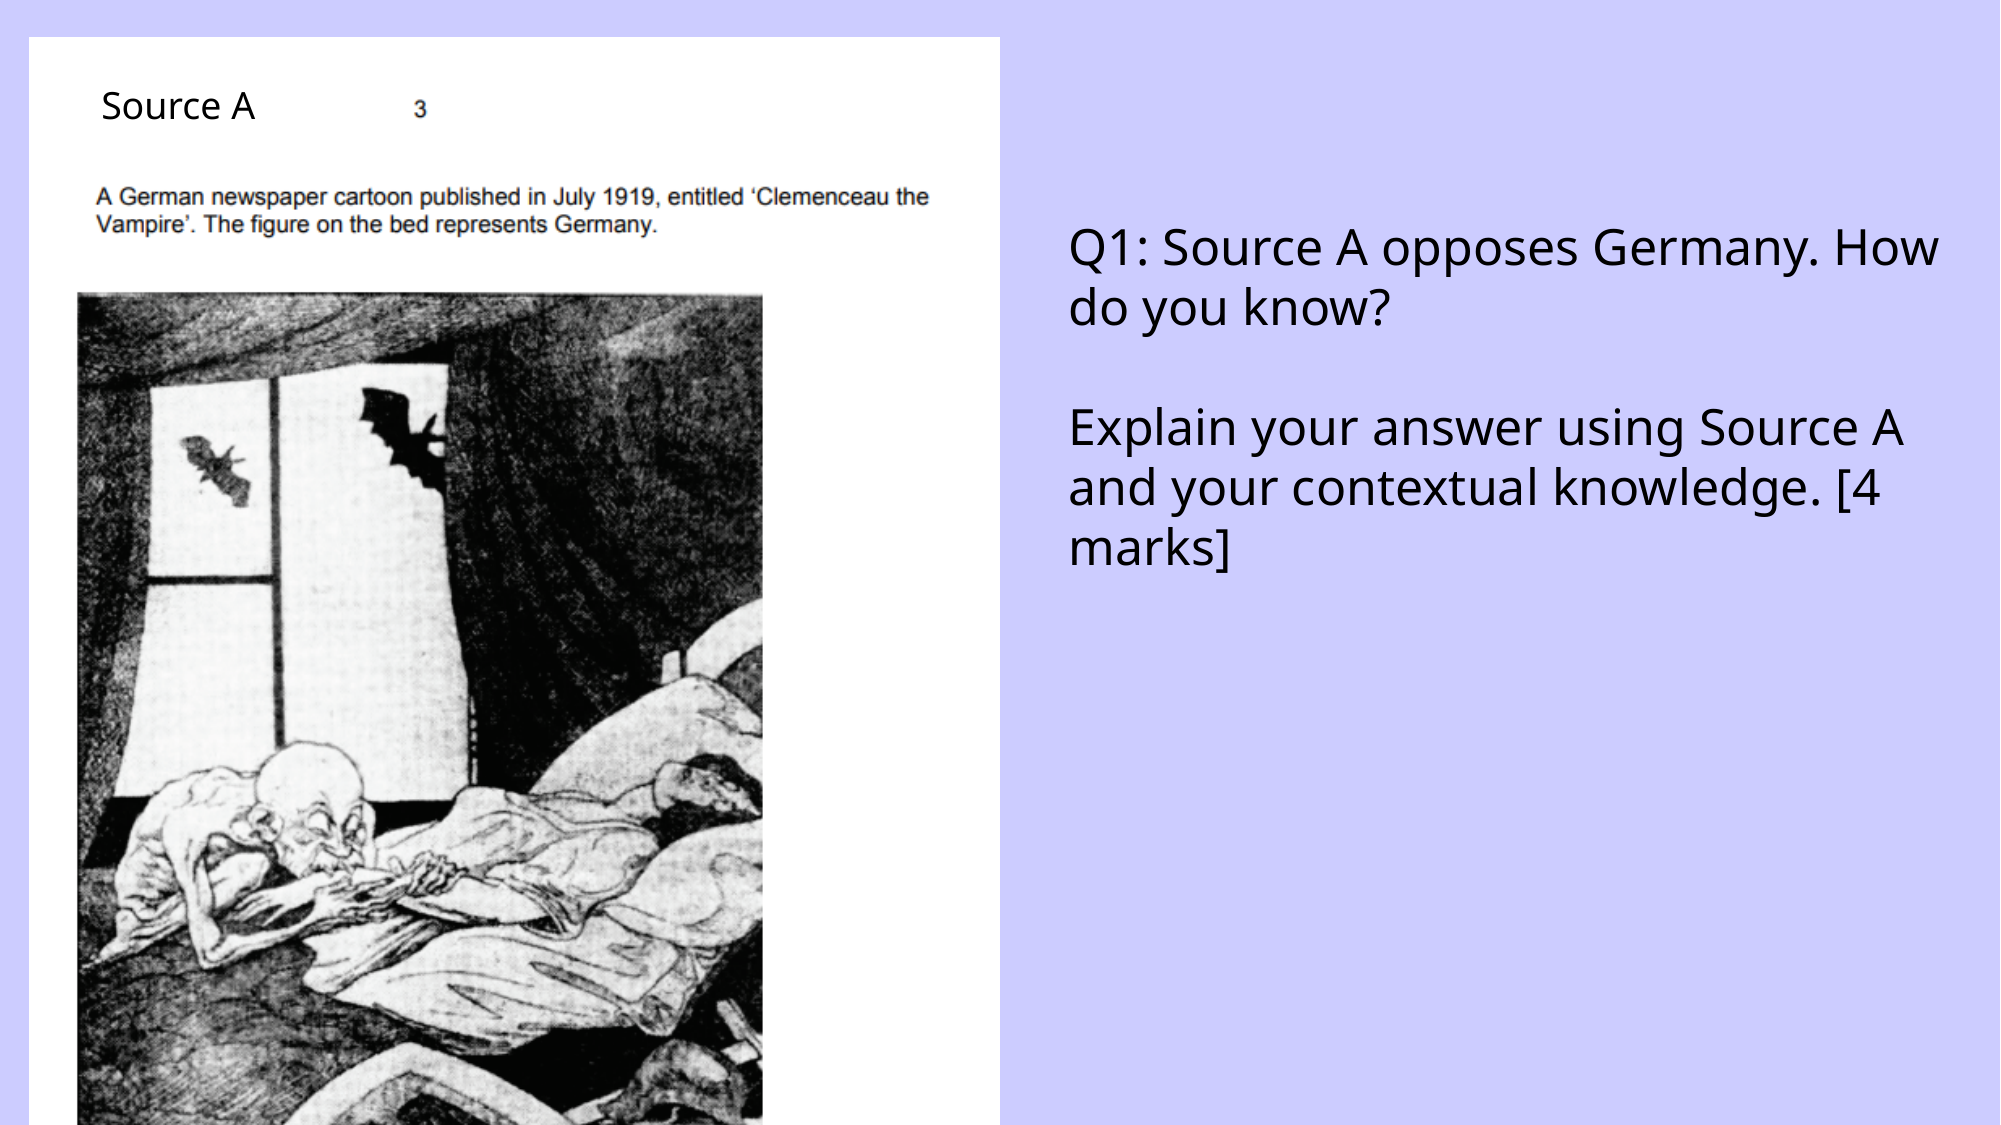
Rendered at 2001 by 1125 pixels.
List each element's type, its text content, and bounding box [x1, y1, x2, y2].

text_box Q1: Source A opposes Germany. How do you know? Explain your answer using Source A and your contextual knowledge. [4 marks] [1054, 208, 1971, 583]
picture [29, 37, 1000, 1125]
